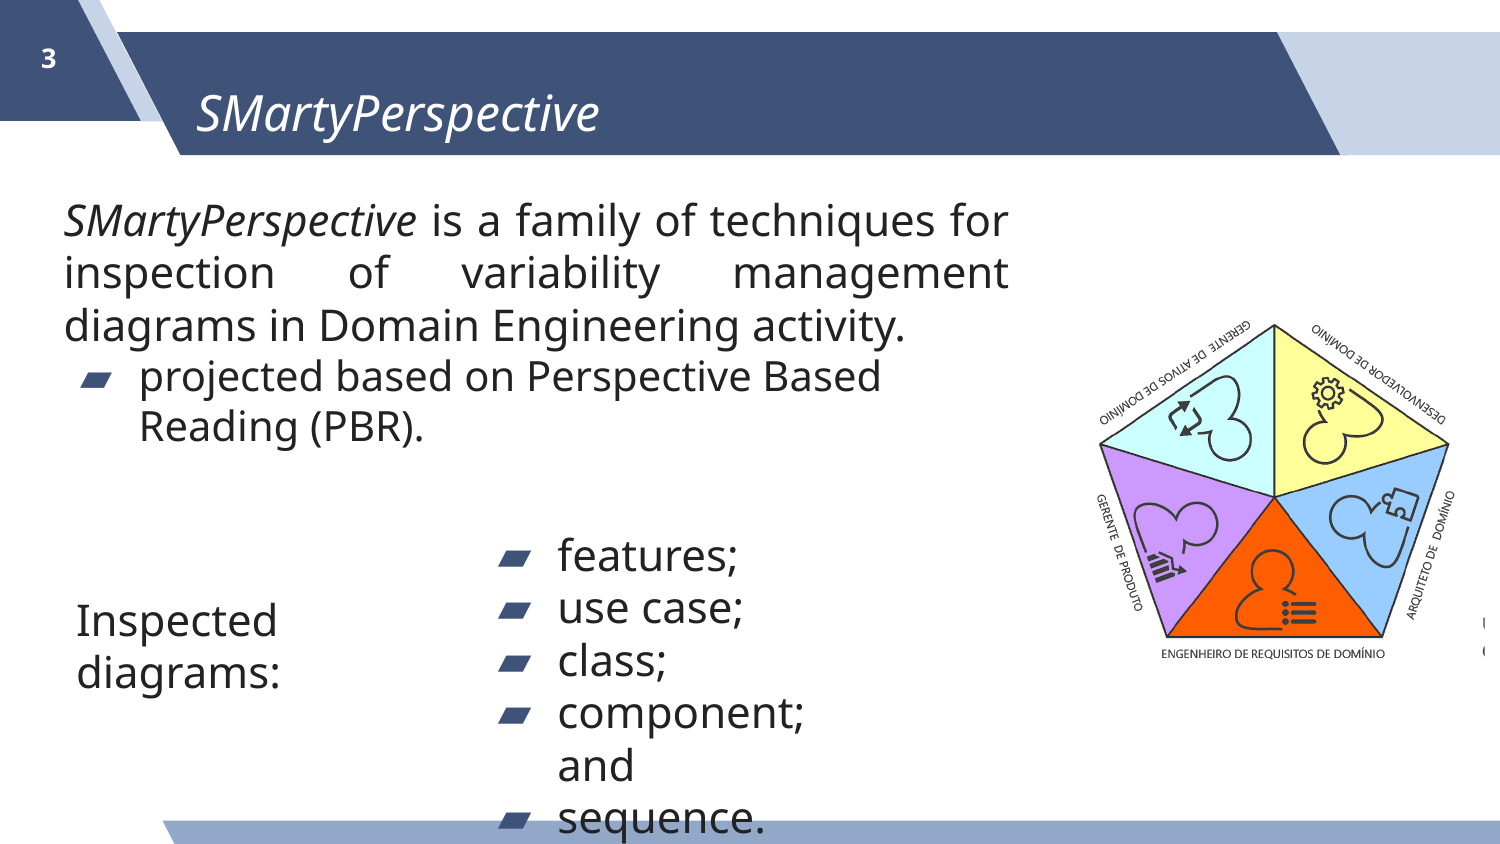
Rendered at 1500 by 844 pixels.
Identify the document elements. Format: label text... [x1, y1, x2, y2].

slide_number ‹#› [0, 0, 98, 121]
picture [1097, 321, 1485, 662]
list Inspected diagrams: [61, 577, 468, 794]
title SMartyPerspective [181, 45, 1285, 169]
list SMartyPerspective is a family of techniques for inspection of variability management diagrams in Domain Engineering activity. projected based on Perspective Based Reading (PBR). [48, 177, 1025, 546]
list features; use case; class; component; and sequence. [467, 512, 888, 729]
